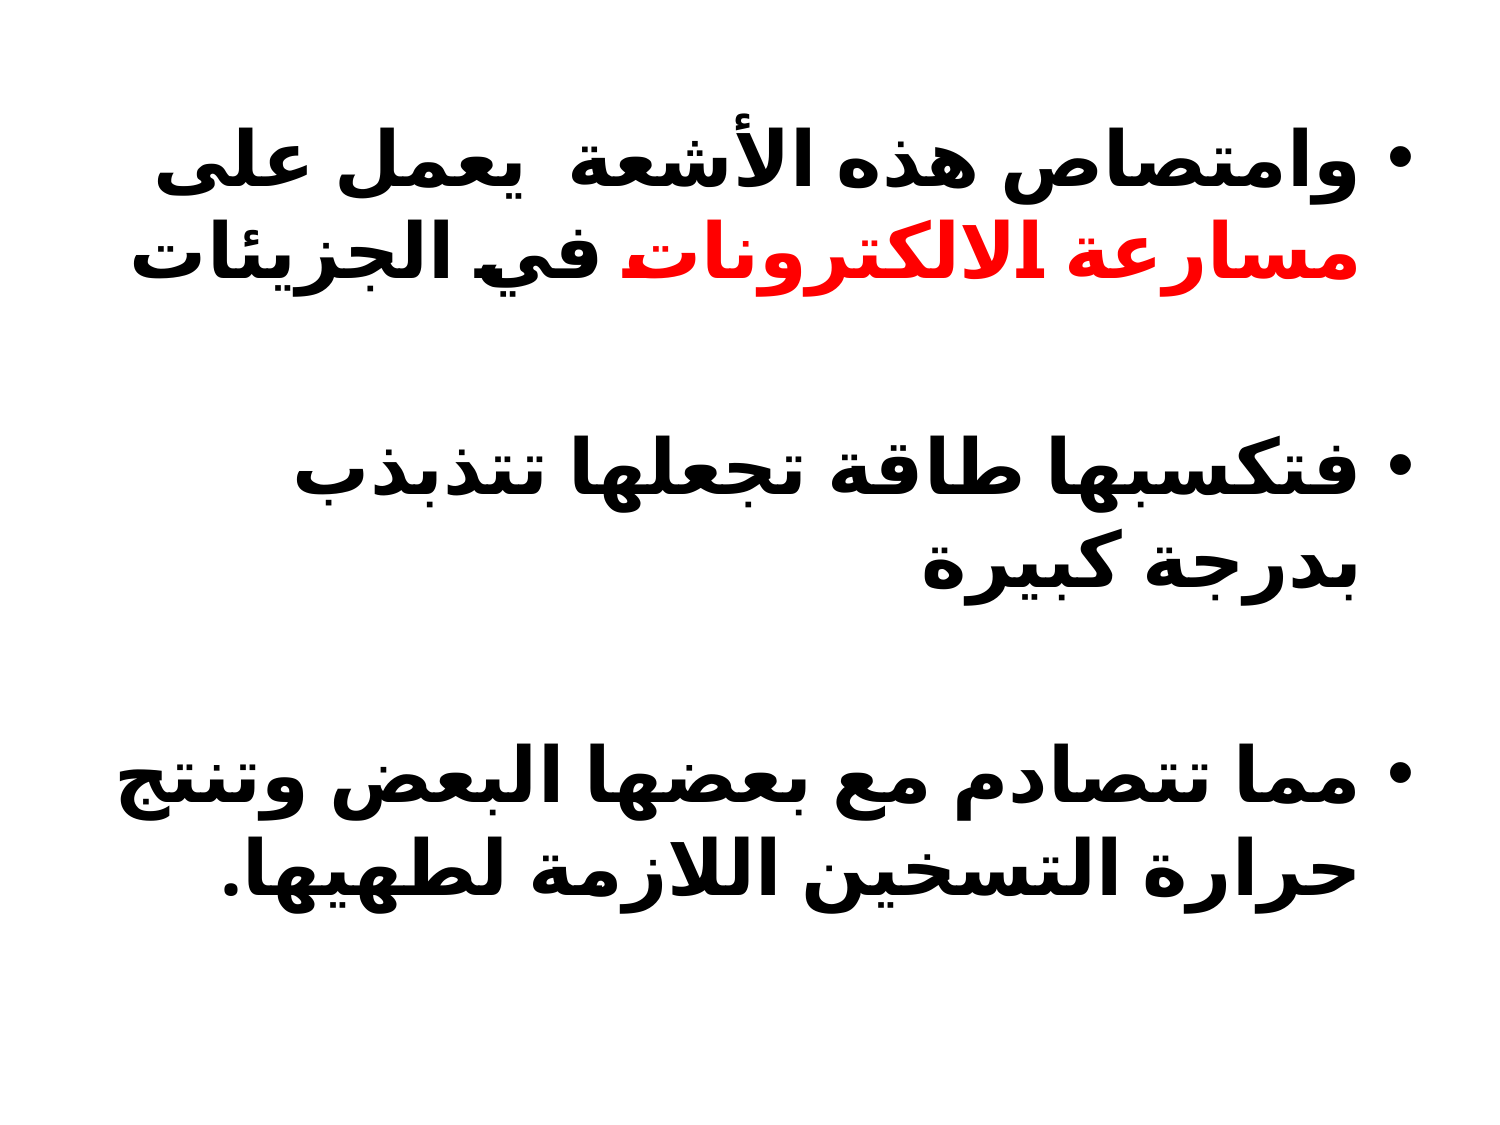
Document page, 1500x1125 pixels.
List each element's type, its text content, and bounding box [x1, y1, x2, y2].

list وامتصاص هذه الأشعة يعمل على مسارعة الالكترونات في الجزيئات فتكسبها طاقة تجعلها تتذبذب بدرجة كبيرة مما تتصادم مع بعضها البعض وتنتج حرارة التسخين اللازمة لطهيها. [75, 101, 1425, 1005]
